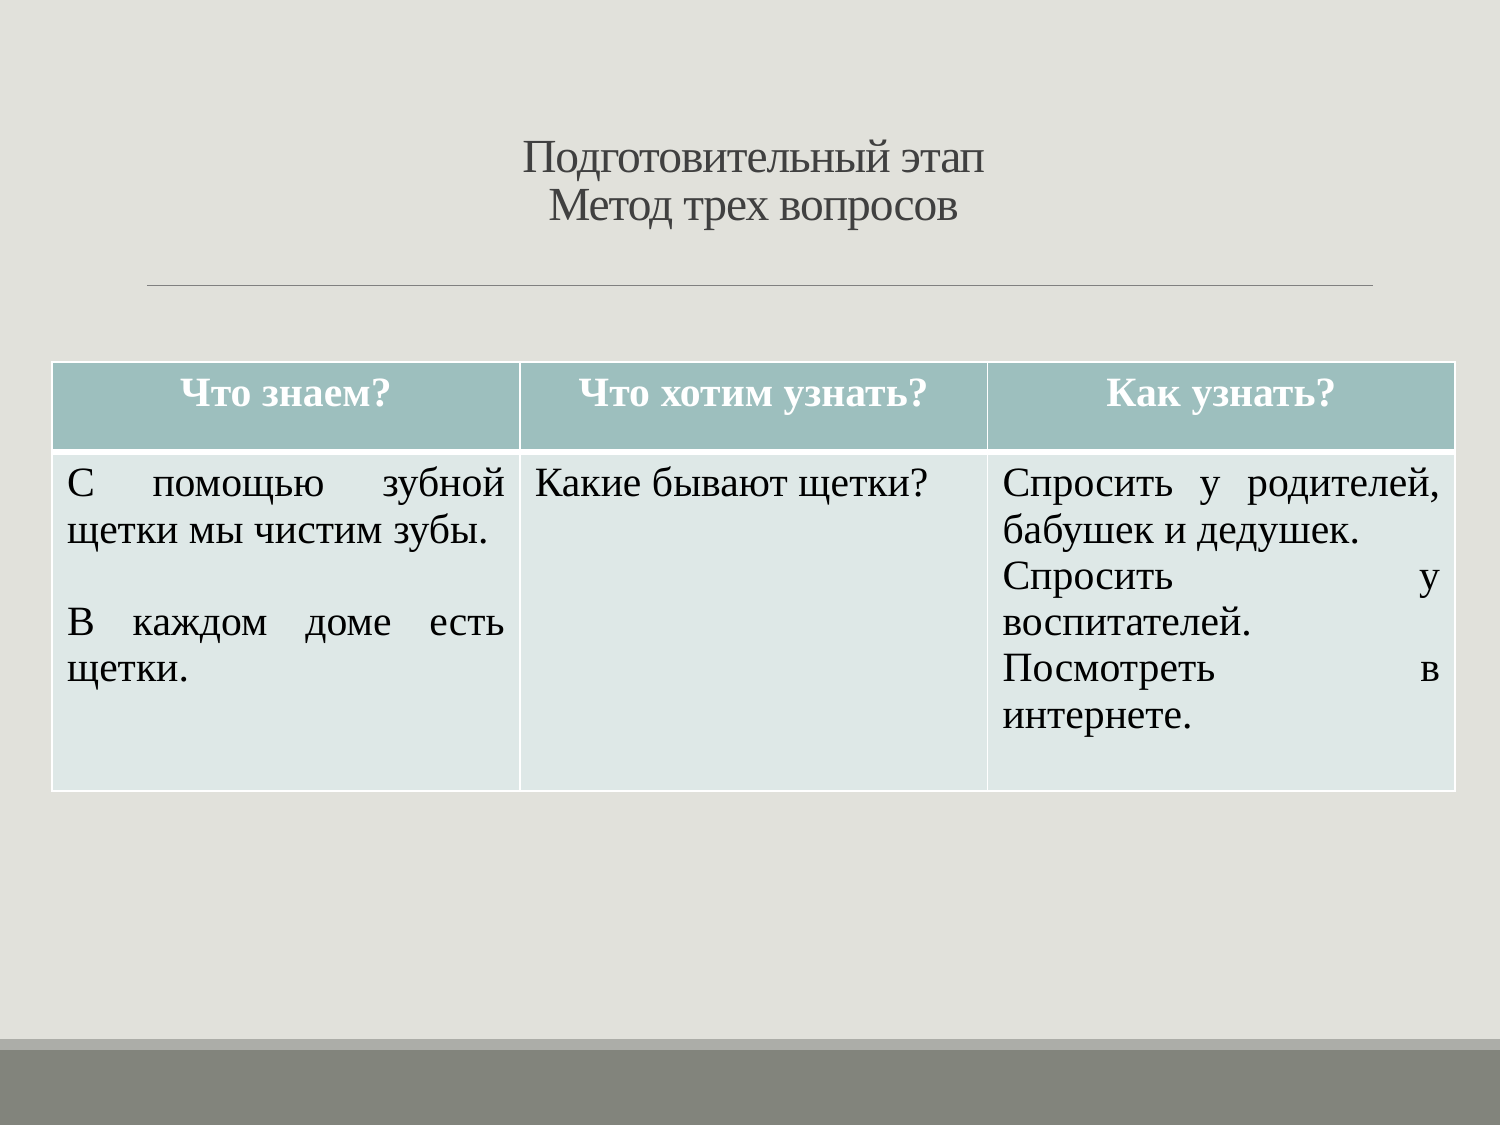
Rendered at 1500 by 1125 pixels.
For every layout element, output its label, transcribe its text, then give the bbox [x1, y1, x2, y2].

table_header Как узнать? [988, 363, 1454, 449]
table_cell С помощью зубной щетки мы чистим зубы. В каждом доме есть щетки. [53, 455, 519, 790]
table_cell Спросить у родителей, бабушек и дедушек. Спросить у воспитателей. Посмотреть в интернете. [988, 455, 1454, 790]
table_cell Какие бывают щетки? [521, 455, 987, 790]
table_header Что знаем? [53, 363, 519, 449]
title Подготовительный этап Метод трех вопросов [135, 124, 1373, 238]
table_header Что хотим узнать? [521, 363, 987, 449]
